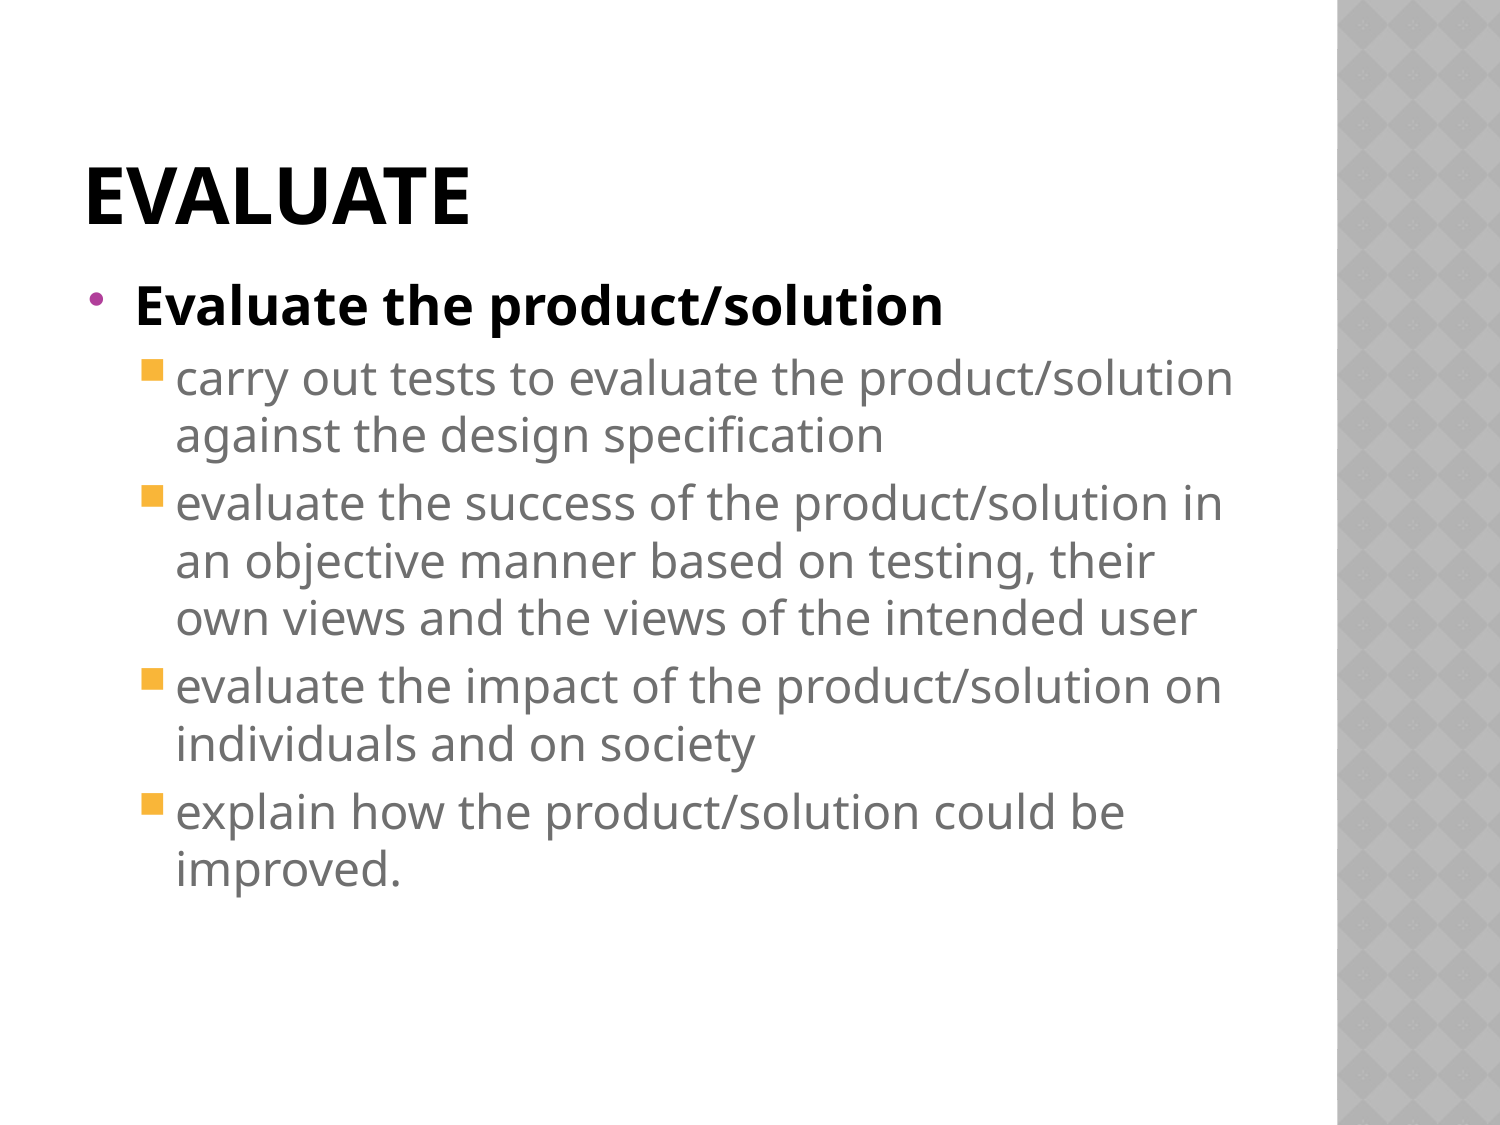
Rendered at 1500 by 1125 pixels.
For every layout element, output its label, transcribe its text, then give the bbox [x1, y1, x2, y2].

list Evaluate the product/solution carry out tests to evaluate the product/solution against the design specification evaluate the success of the product/solution in an objective manner based on testing, their own views and the views of the intended user evaluate the impact of the product/solution on individuals and on society explain how the product/solution could be improved. [75, 264, 1263, 1059]
title Evaluate [75, 52, 1263, 240]
